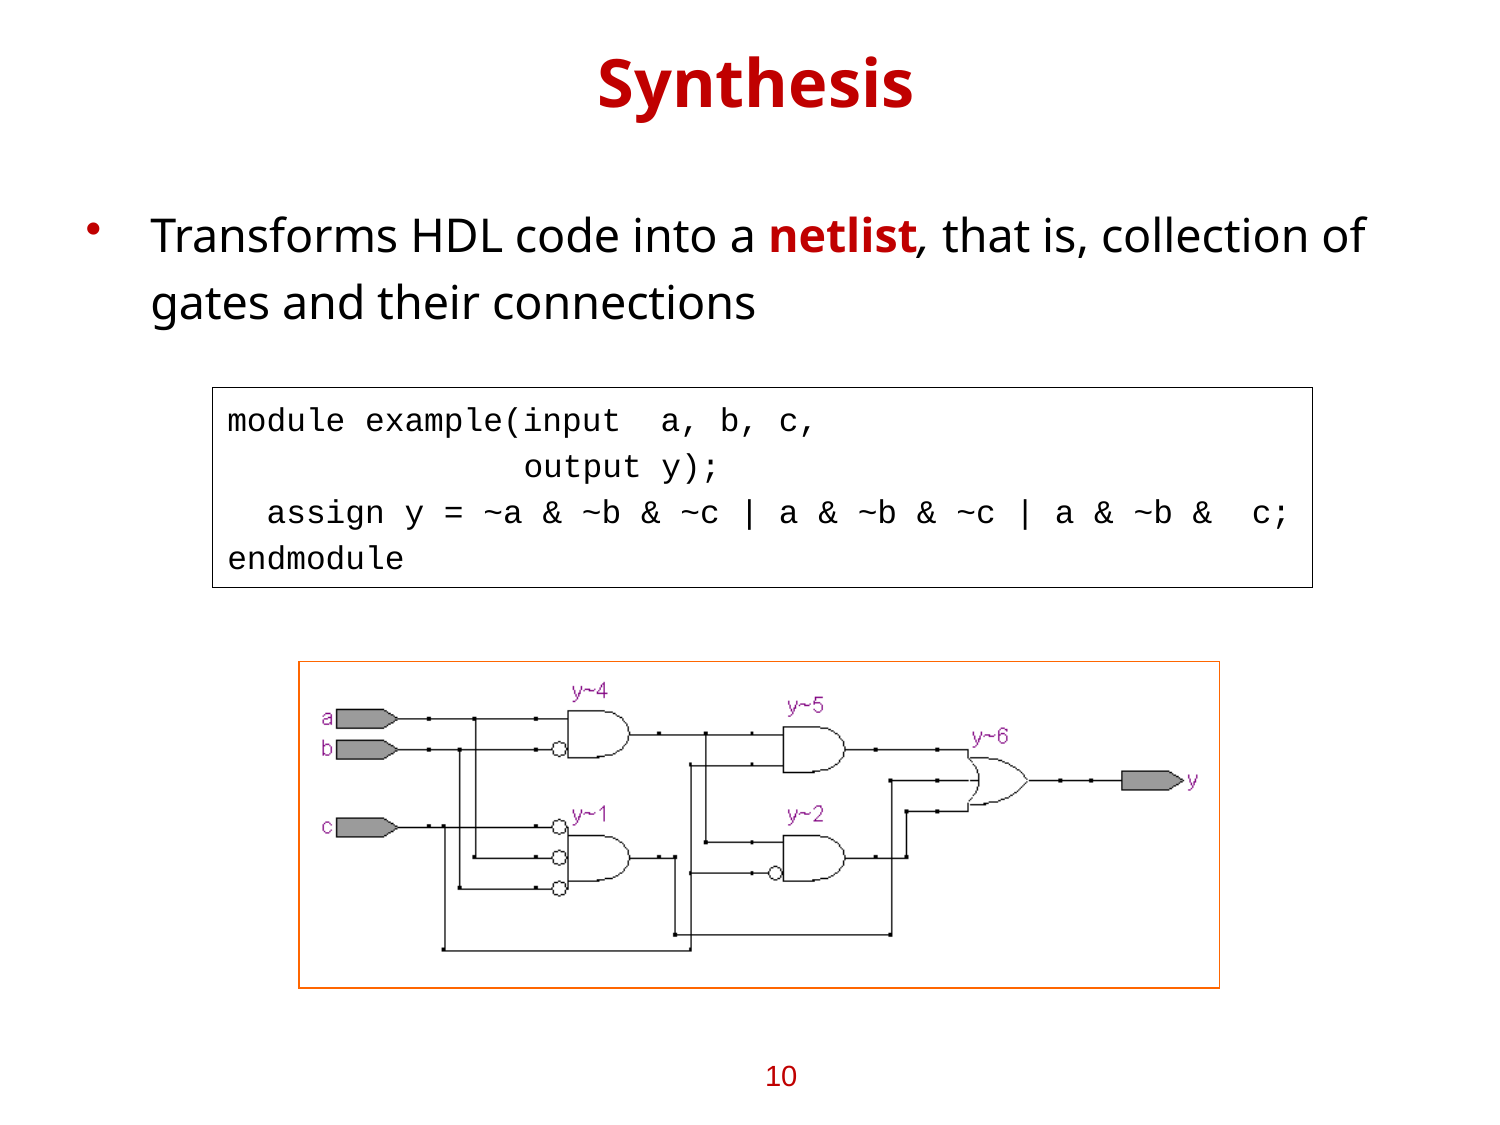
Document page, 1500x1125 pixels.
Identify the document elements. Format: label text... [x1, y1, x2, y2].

list Transforms HDL code into a netlist, that is, collection of gates and their connections [62, 187, 1413, 338]
picture [299, 662, 1219, 988]
title Synthesis [124, 12, 1388, 151]
slide_number 10 [649, 1049, 913, 1125]
text_box module example(input a, b, c, output y); assign y = ~a & ~b & ~c | a & ~b & ~c | a & ~b & c; endmodule [212, 387, 1313, 588]
